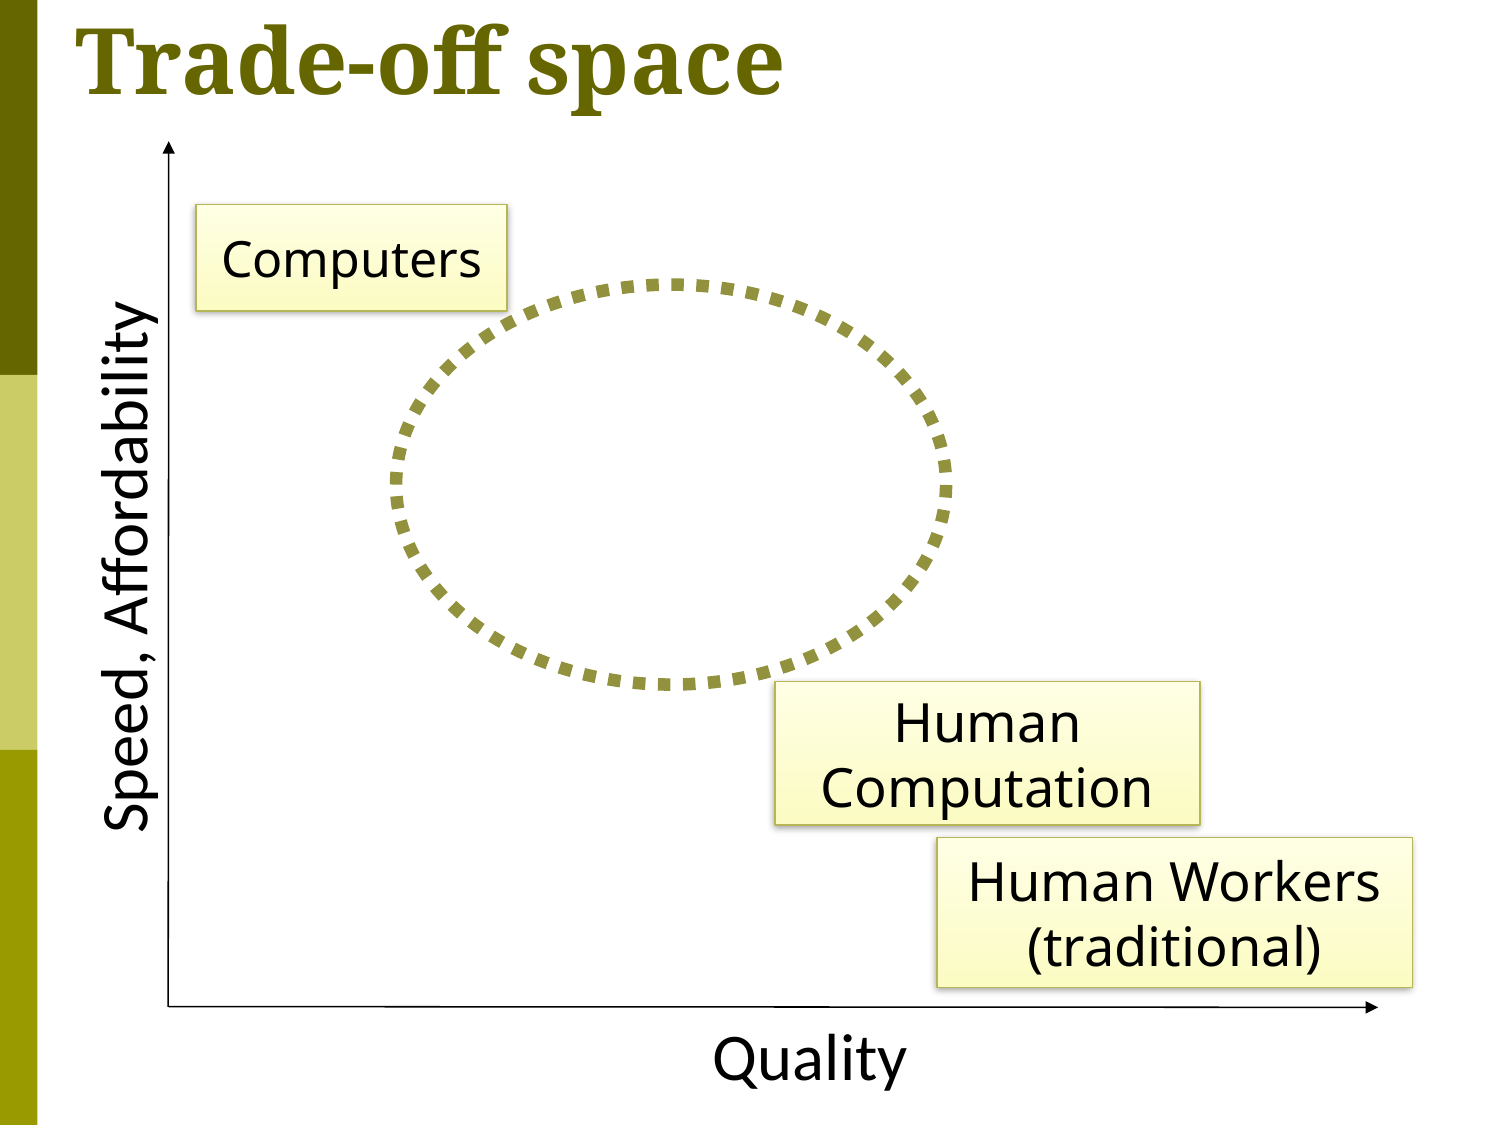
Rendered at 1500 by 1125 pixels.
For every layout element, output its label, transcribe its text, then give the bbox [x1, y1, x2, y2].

title Trade-off space [74, 12, 1426, 113]
text_box Speed, Affordability [73, 262, 167, 572]
text_box Computers [195, 204, 508, 312]
text_box Human Computation [774, 681, 1201, 826]
text_box Speed, Affordability [73, 583, 167, 849]
text_box Human Workers (traditional) [936, 837, 1413, 988]
text_box Quality [698, 1016, 930, 1102]
text_box [393, 282, 949, 687]
